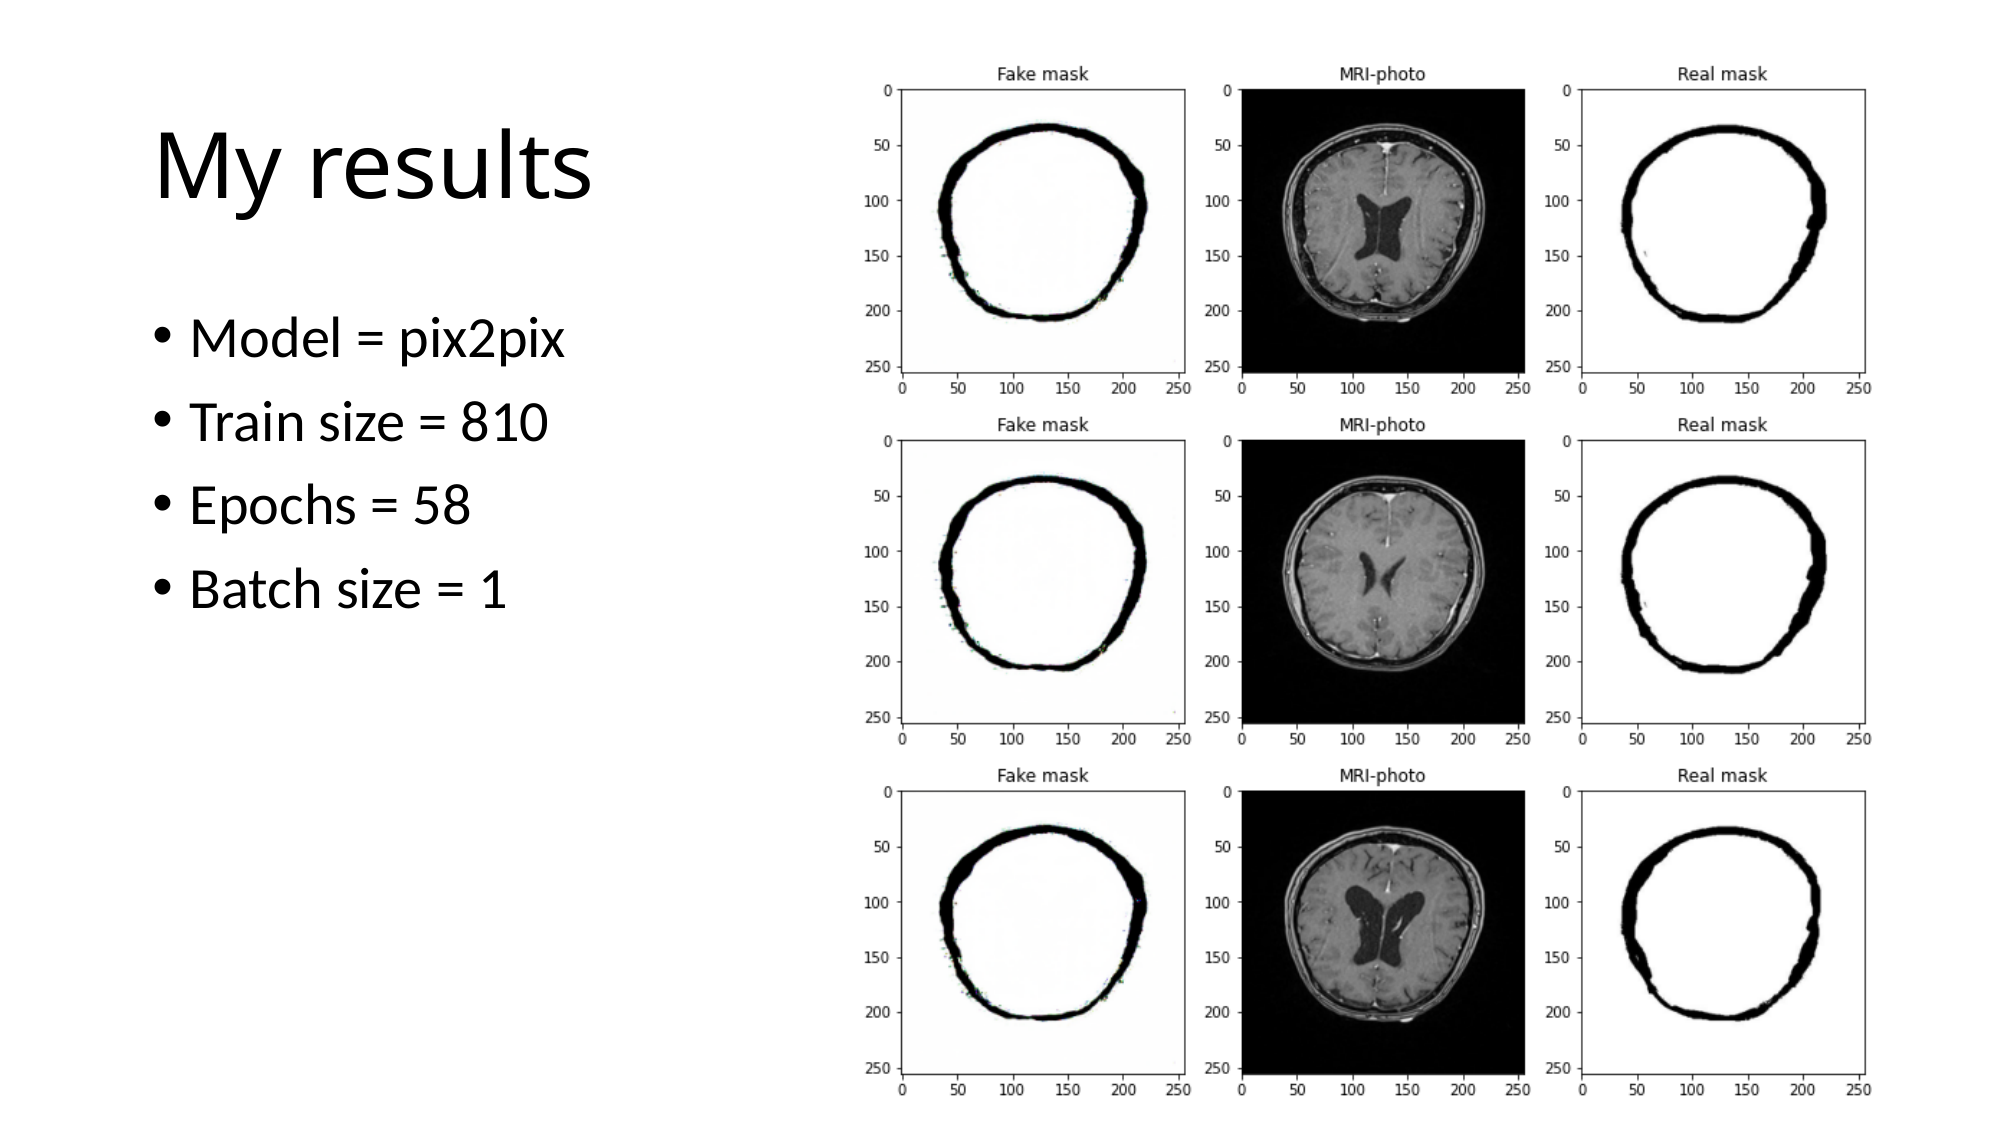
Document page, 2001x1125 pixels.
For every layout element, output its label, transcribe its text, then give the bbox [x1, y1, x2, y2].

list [855, 59, 1882, 1107]
title My results [137, 59, 855, 278]
list Model = pix2pix Train size = 810 Epochs = 58 Batch size = 1 [137, 299, 855, 1014]
